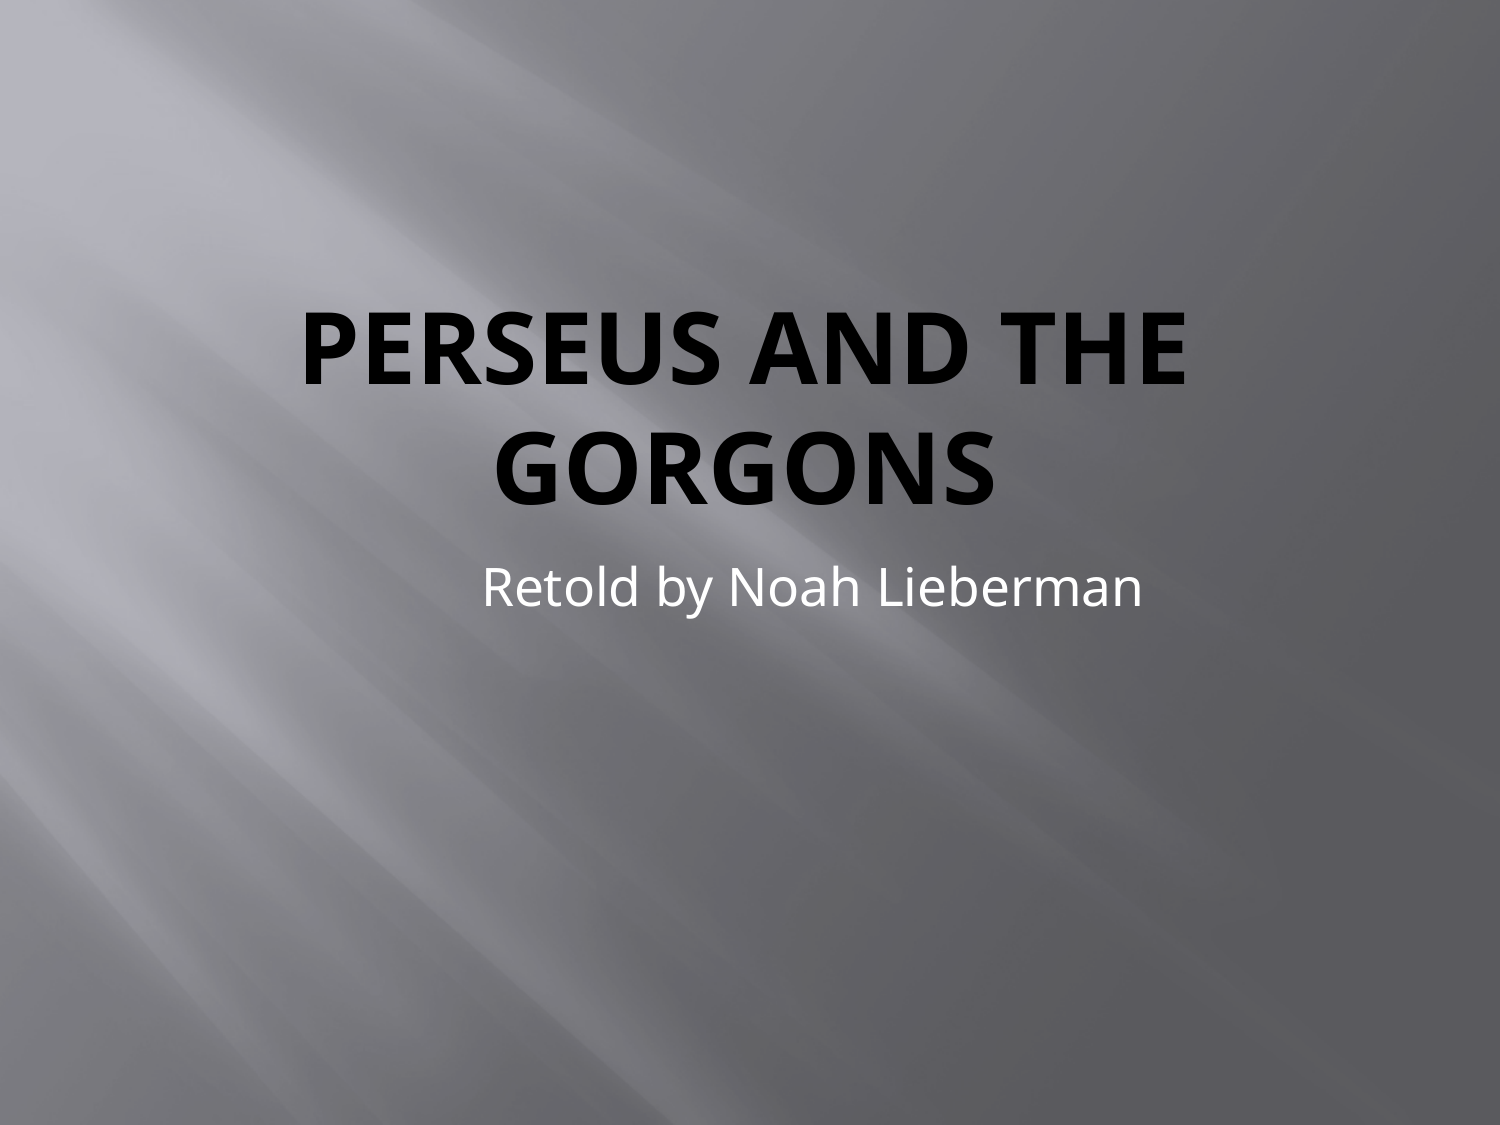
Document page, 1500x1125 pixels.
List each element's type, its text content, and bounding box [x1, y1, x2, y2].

title Perseus and the gorgons [69, 224, 1420, 525]
subtitle Retold by Noah Lieberman [375, 546, 1250, 625]
